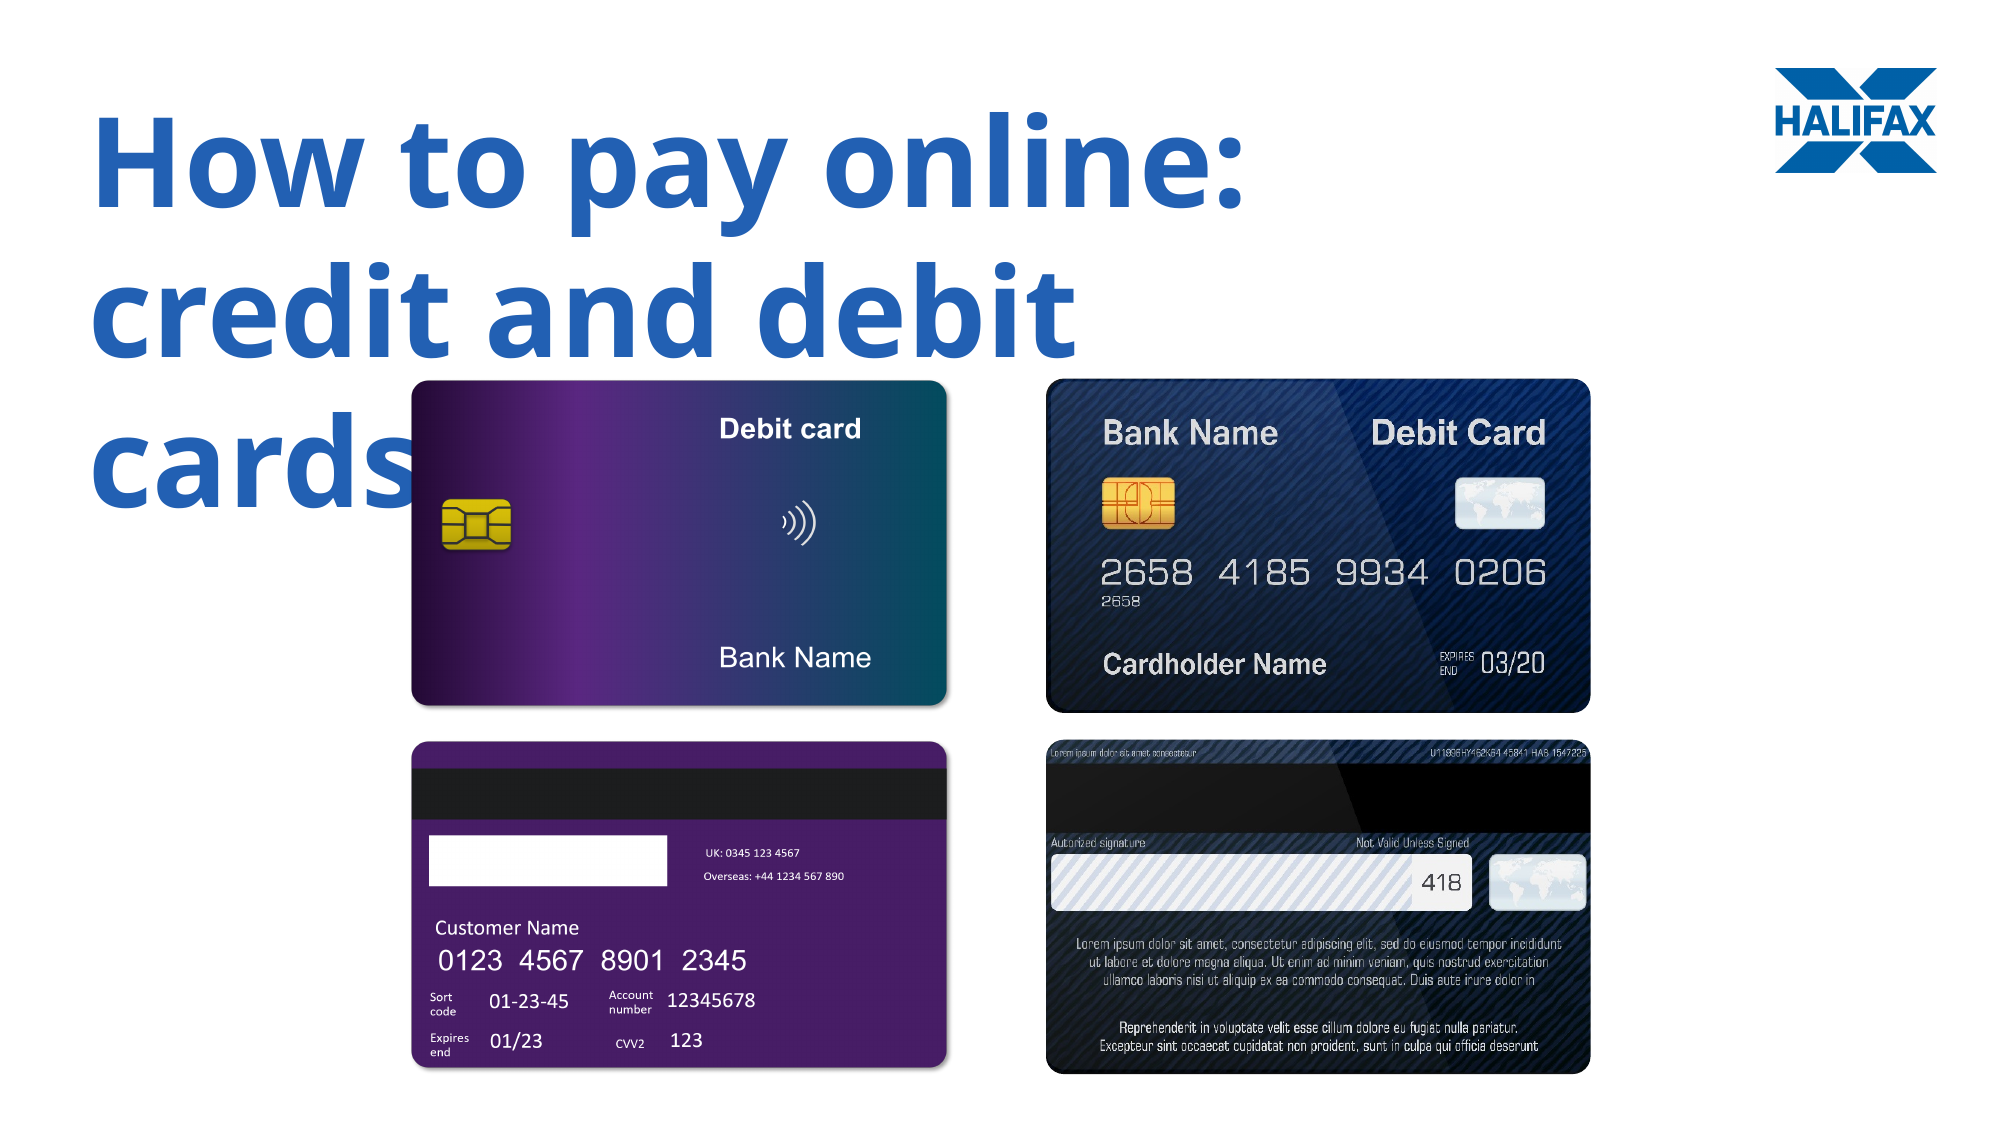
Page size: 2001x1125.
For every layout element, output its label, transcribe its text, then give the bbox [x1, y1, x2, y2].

list How to pay online: credit and debit cards [73, 75, 1363, 227]
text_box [409, 378, 954, 1075]
picture [1775, 68, 1937, 173]
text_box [1045, 378, 1591, 1075]
